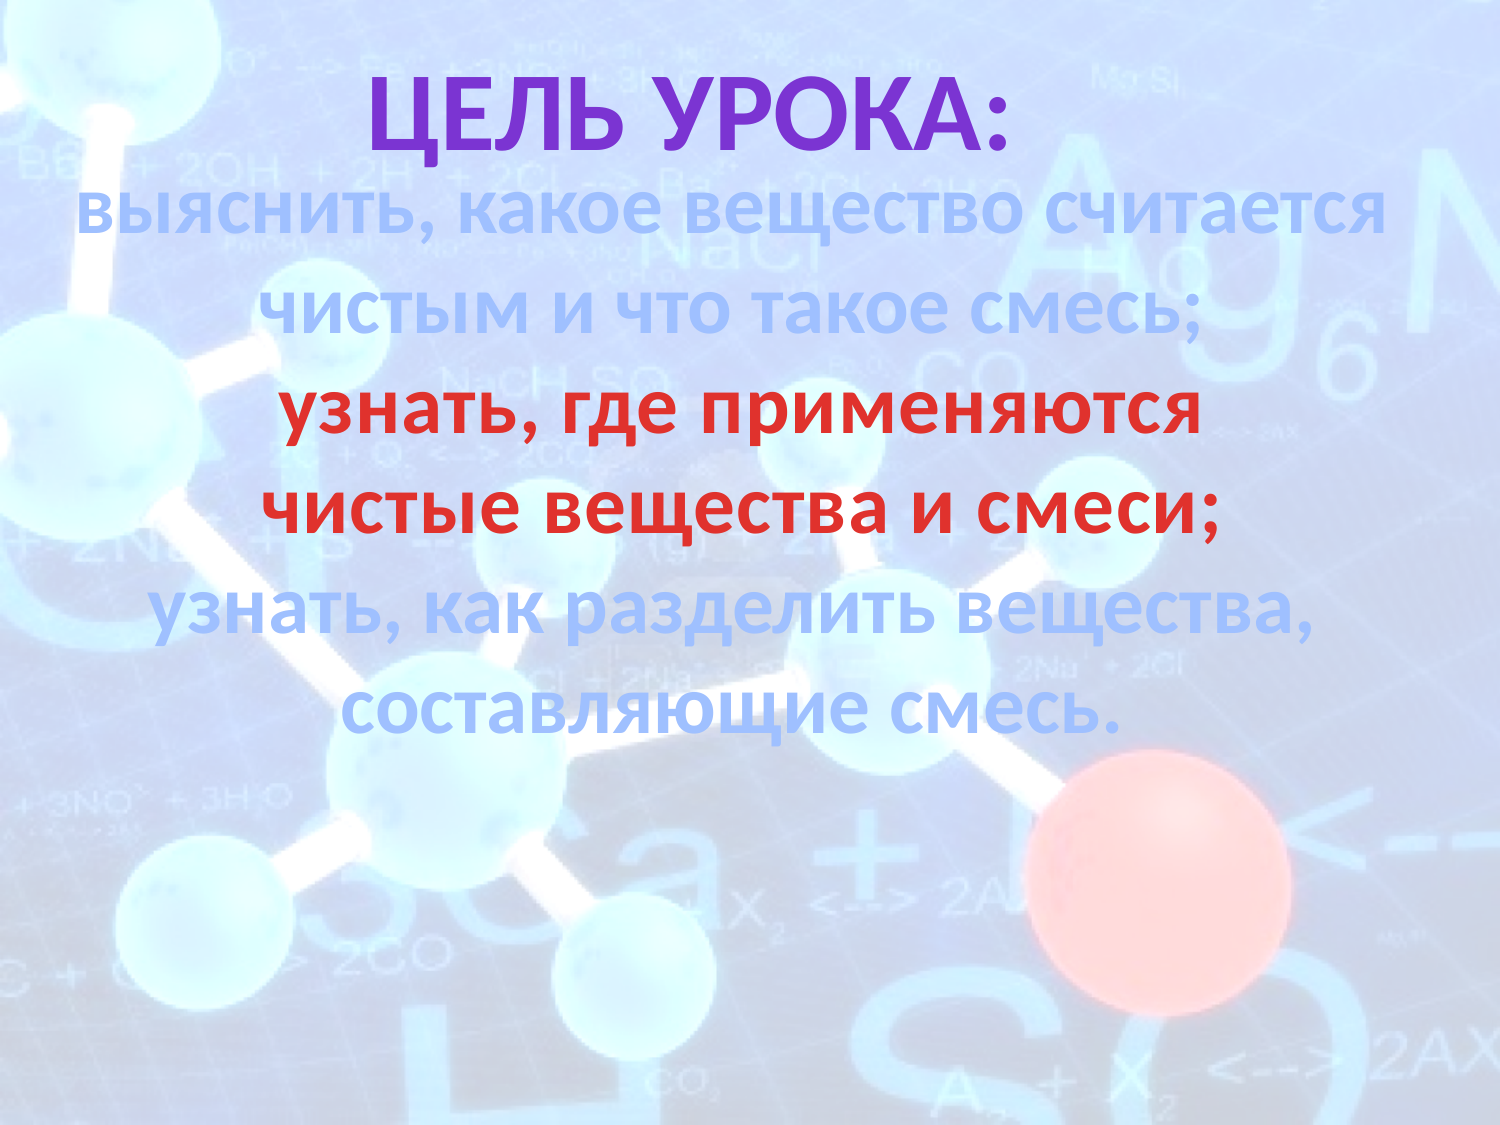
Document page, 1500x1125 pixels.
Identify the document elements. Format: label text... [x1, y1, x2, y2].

text_box выяснить, какое вещество считается чистым и что такое смесь; узнать, где применяются чистые вещества и смеси; узнать, как разделить вещества, составляющие смесь. [41, 42, 1424, 758]
text_box Цель урока: [351, 30, 1055, 181]
picture [0, 0, 1500, 1125]
